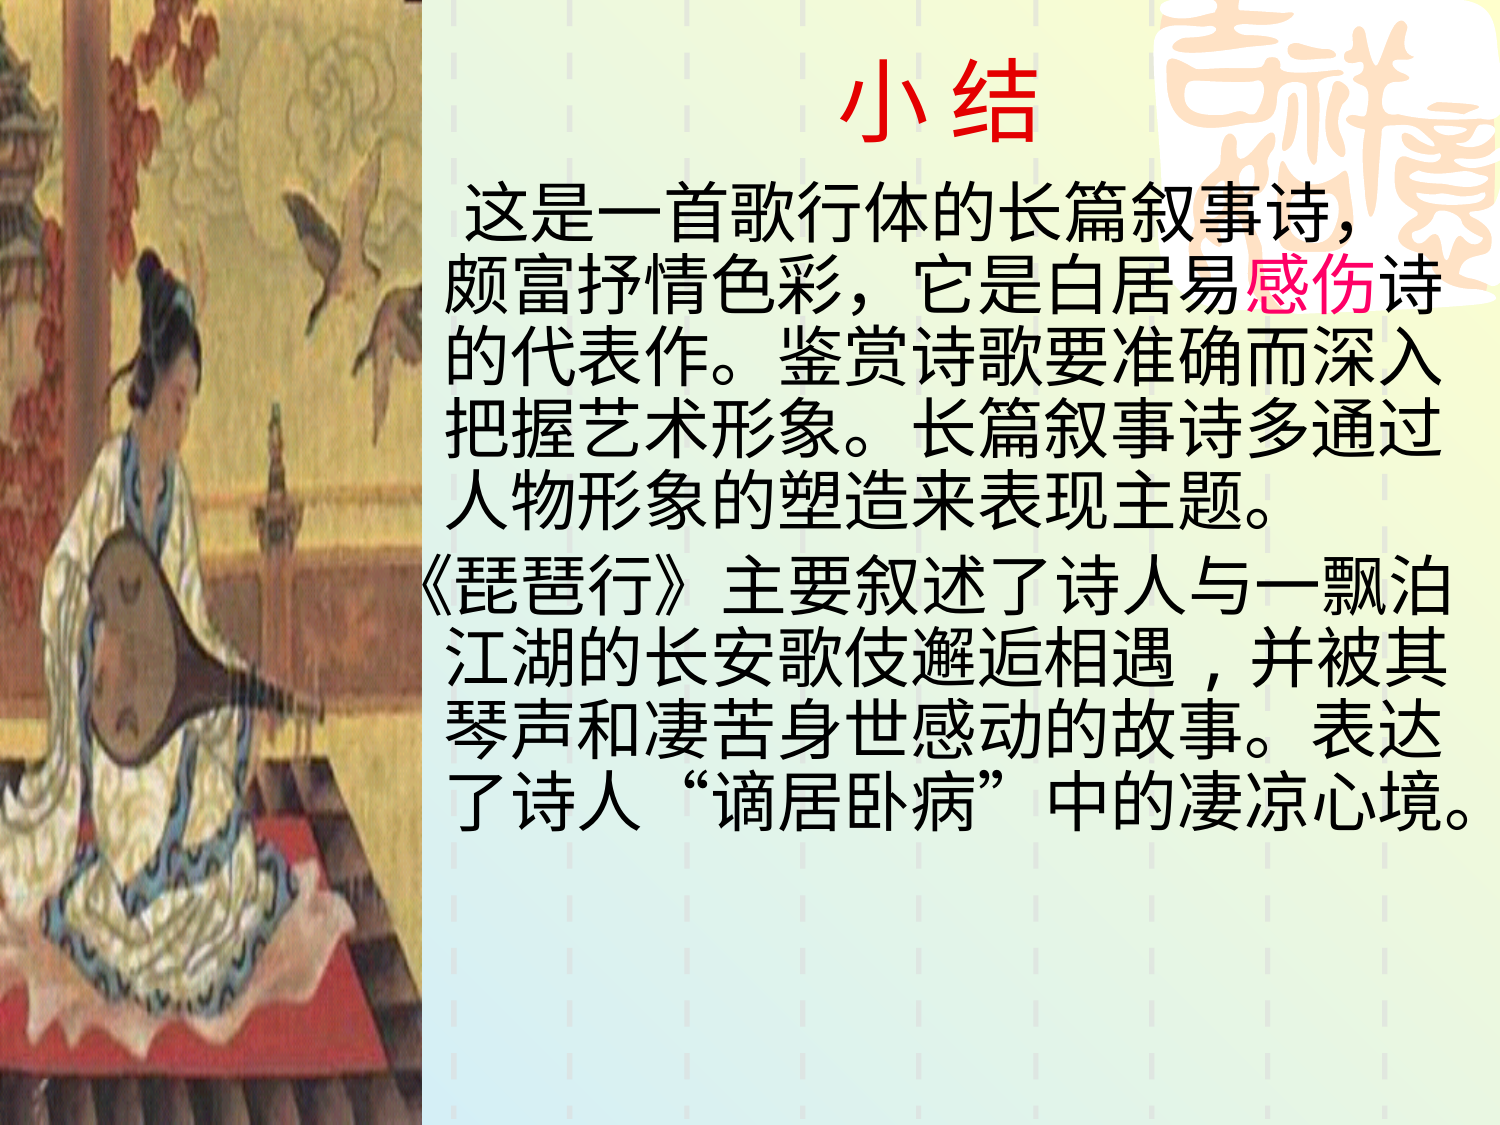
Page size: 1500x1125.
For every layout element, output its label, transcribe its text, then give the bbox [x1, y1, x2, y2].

list 这是一首歌行体的长篇叙事诗，颇富抒情色彩，它是白居易感伤诗的代表作。鉴赏诗歌要准确而深入把握艺术形象。长篇叙事诗多通过人物形象的塑造来表现主题。 《琵琶行》主要叙述了诗人与一飘泊江湖的长安歌伎邂逅相遇,并被其琴声和凄苦身世感动的故事。表达了诗人“谪居卧病”中的凄凉心境。 [426, 172, 1477, 1012]
picture [0, 0, 423, 1125]
title 小 结 [808, 0, 1072, 172]
